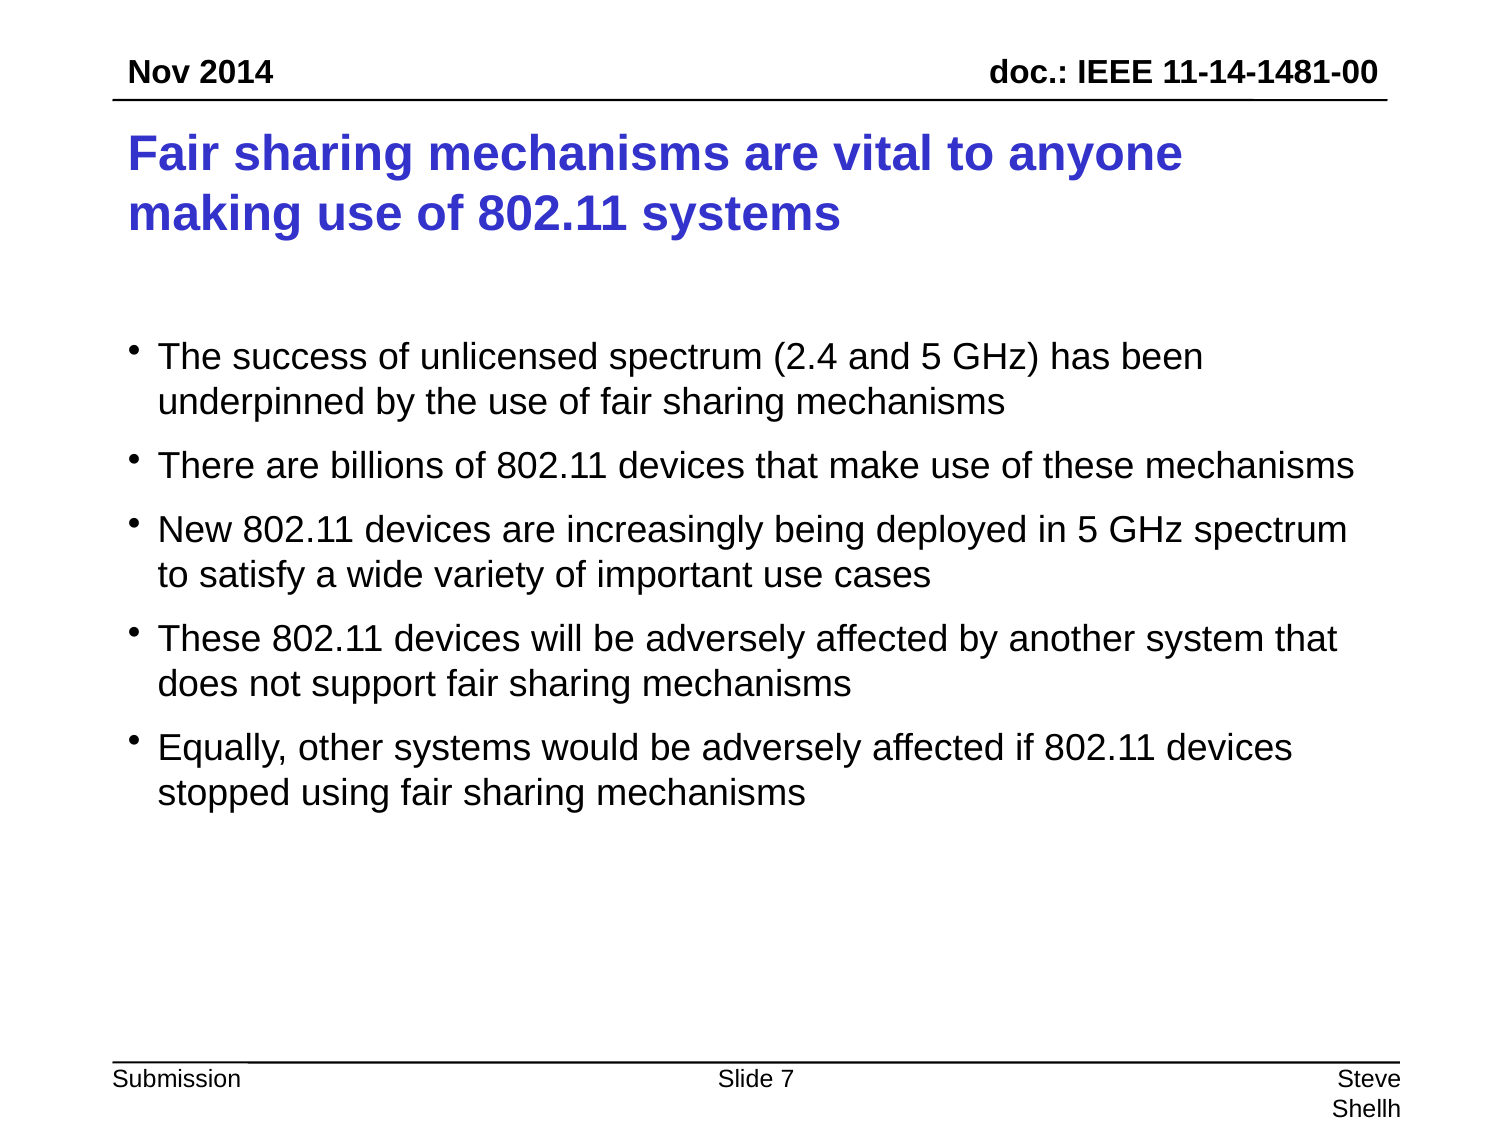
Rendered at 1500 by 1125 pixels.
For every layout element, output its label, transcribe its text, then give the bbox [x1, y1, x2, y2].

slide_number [112, 40, 463, 101]
list The success of unlicensed spectrum (2.4 and 5 GHz) has been underpinned by the use of fair sharing mechanisms There are billions of 802.11 devices that make use of these mechanisms New 802.11 devices are increasingly being deployed in 5 GHz spectrum to satisfy a wide variety of important use cases These 802.11 devices will be adversely affected by another system that does not support fair sharing mechanisms Equally, other systems would be adversely affected if 802.11 devices stopped using fair sharing mechanisms [112, 324, 1388, 1000]
footer Steve Shellhammer, Qualcomm [1320, 1061, 1402, 1093]
title Fair sharing mechanisms are vital to anyone making use of 802.11 systems [112, 112, 1388, 288]
slide_number Slide 7 [709, 1061, 803, 1093]
